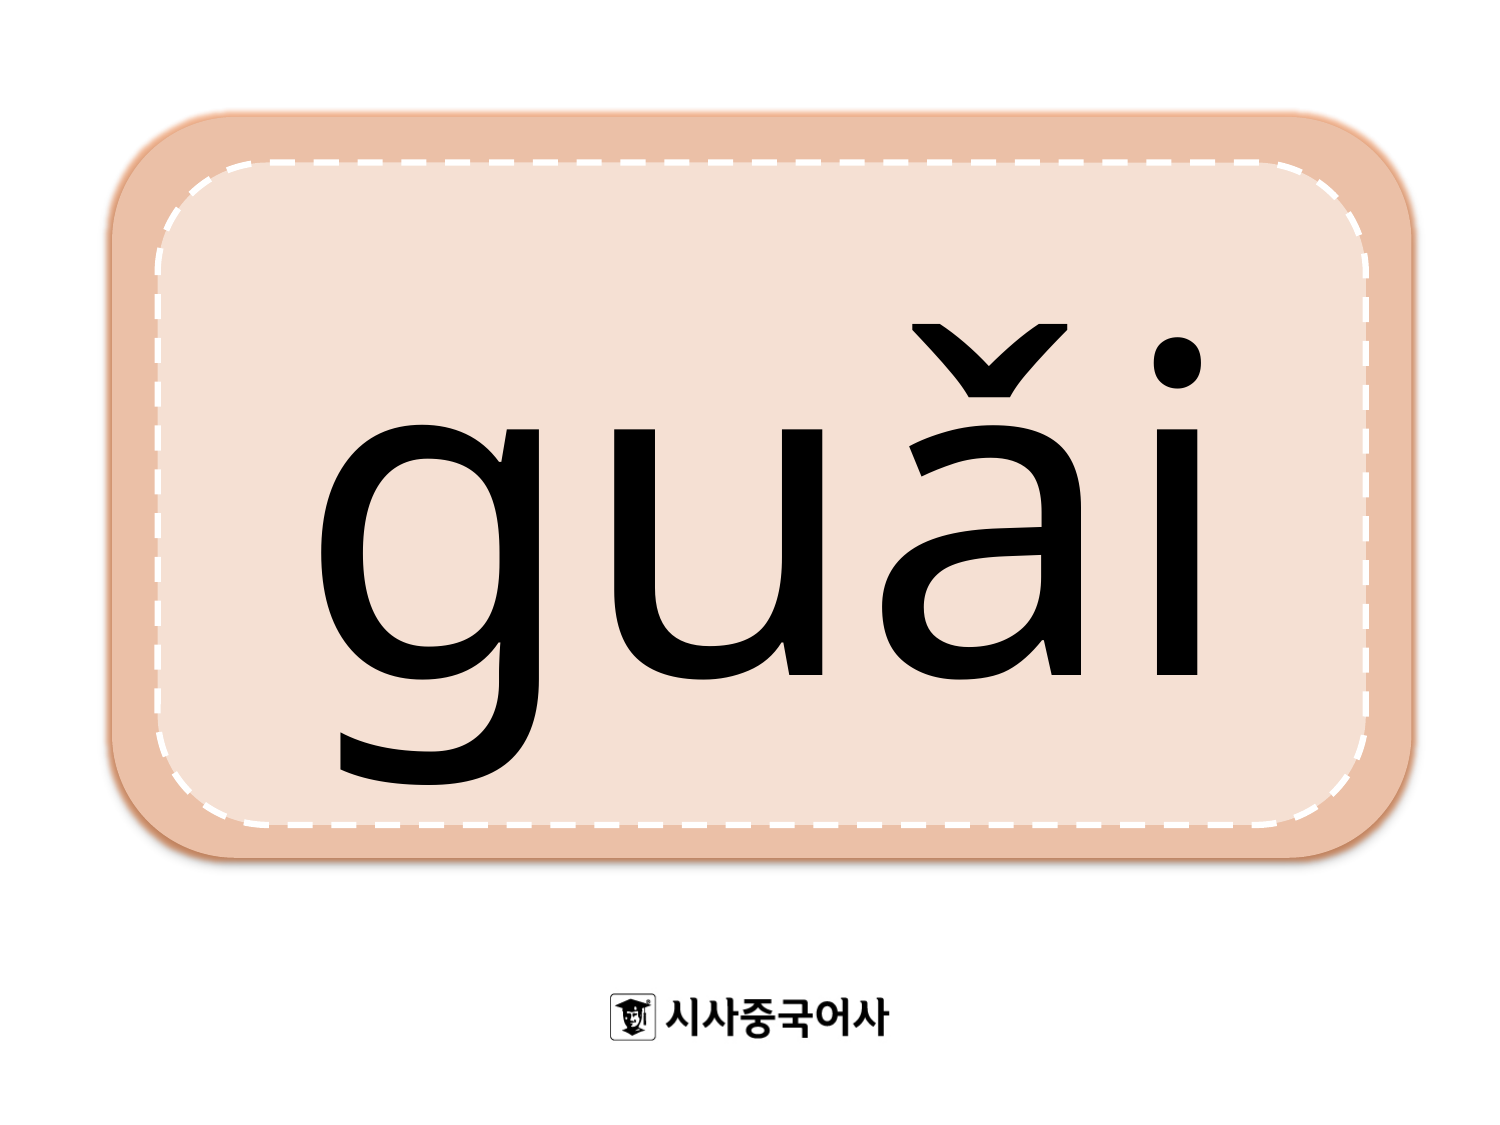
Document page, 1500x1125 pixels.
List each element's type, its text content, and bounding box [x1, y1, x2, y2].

text_box guǎi [162, 160, 1371, 824]
picture [602, 987, 898, 1047]
